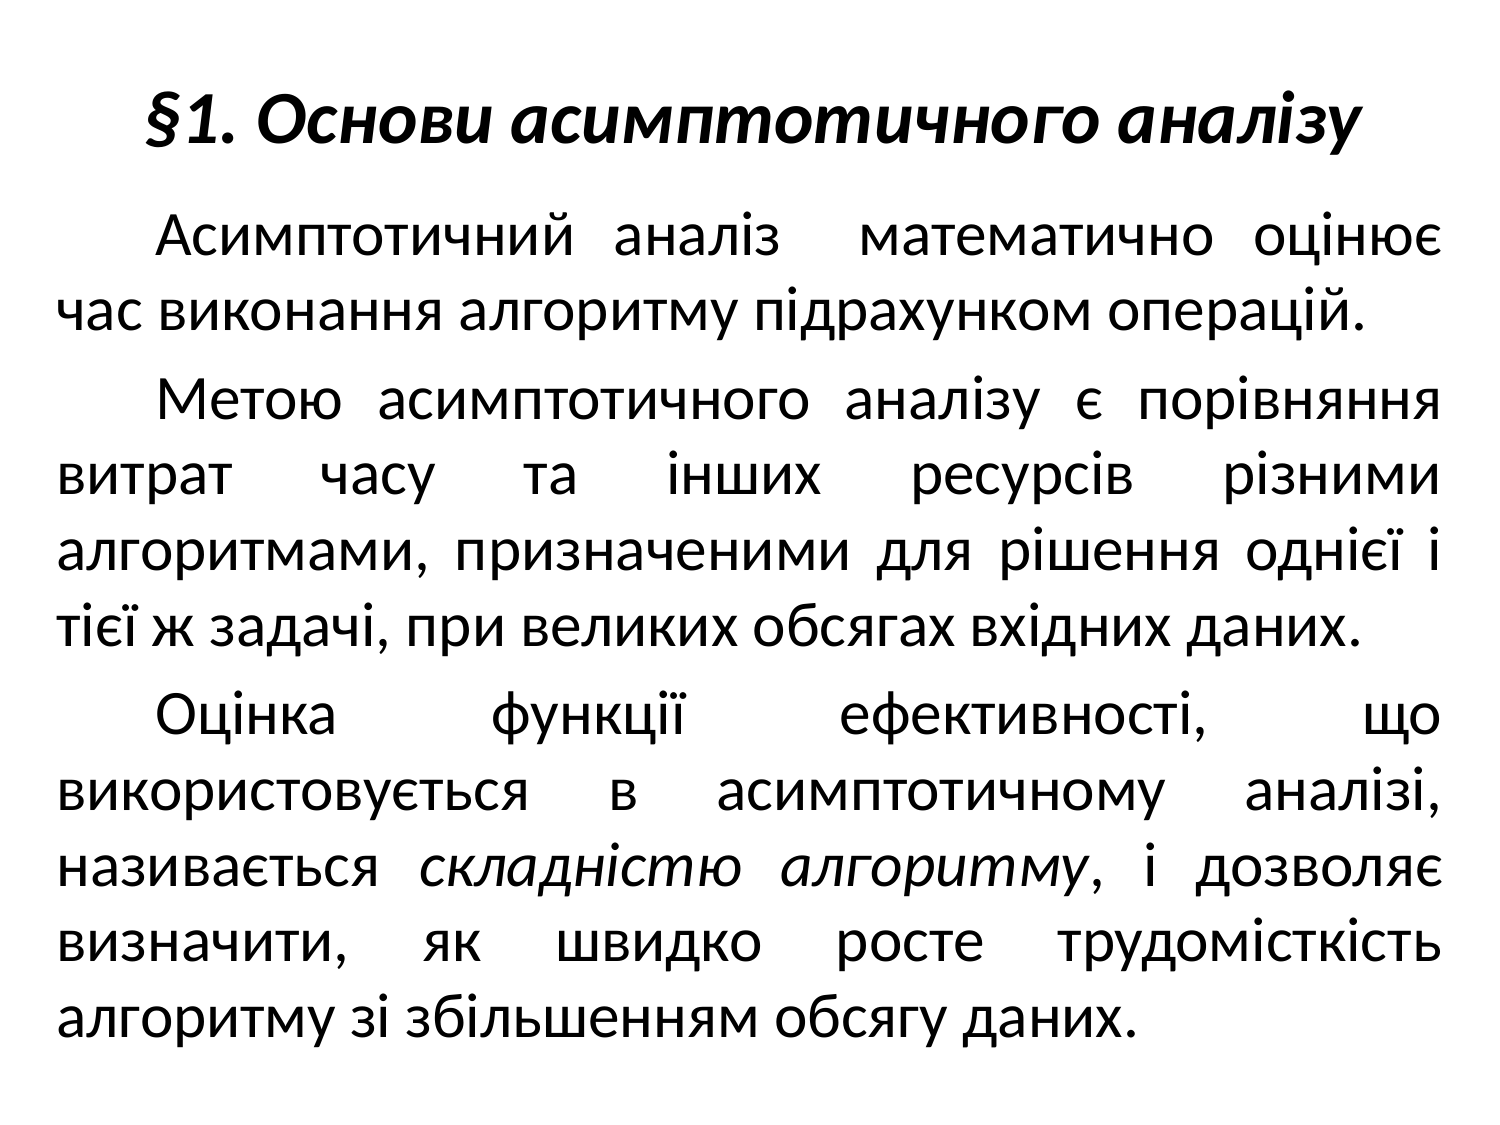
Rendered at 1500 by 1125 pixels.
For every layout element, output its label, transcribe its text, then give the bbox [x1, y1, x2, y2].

list Асимптотичний аналіз математично оцінює час виконання алгоритму підрахунком операцій. Метою асимптотичного аналізу є порівняння витрат часу та інших ресурсів різними алгоритмами, призначеними для рішення однієї і тієї ж задачі, при великих обсягах вхідних даних. Оцінка функції ефективності, що використовується в асимптотичному аналізі, називається складністю алгоритму, і дозволяє визначити, як швидко росте трудомісткість алгоритму зі збільшенням обсягу даних. [41, 184, 1459, 1083]
title §1. Основи асимптотичного аналізу [41, 42, 1467, 185]
